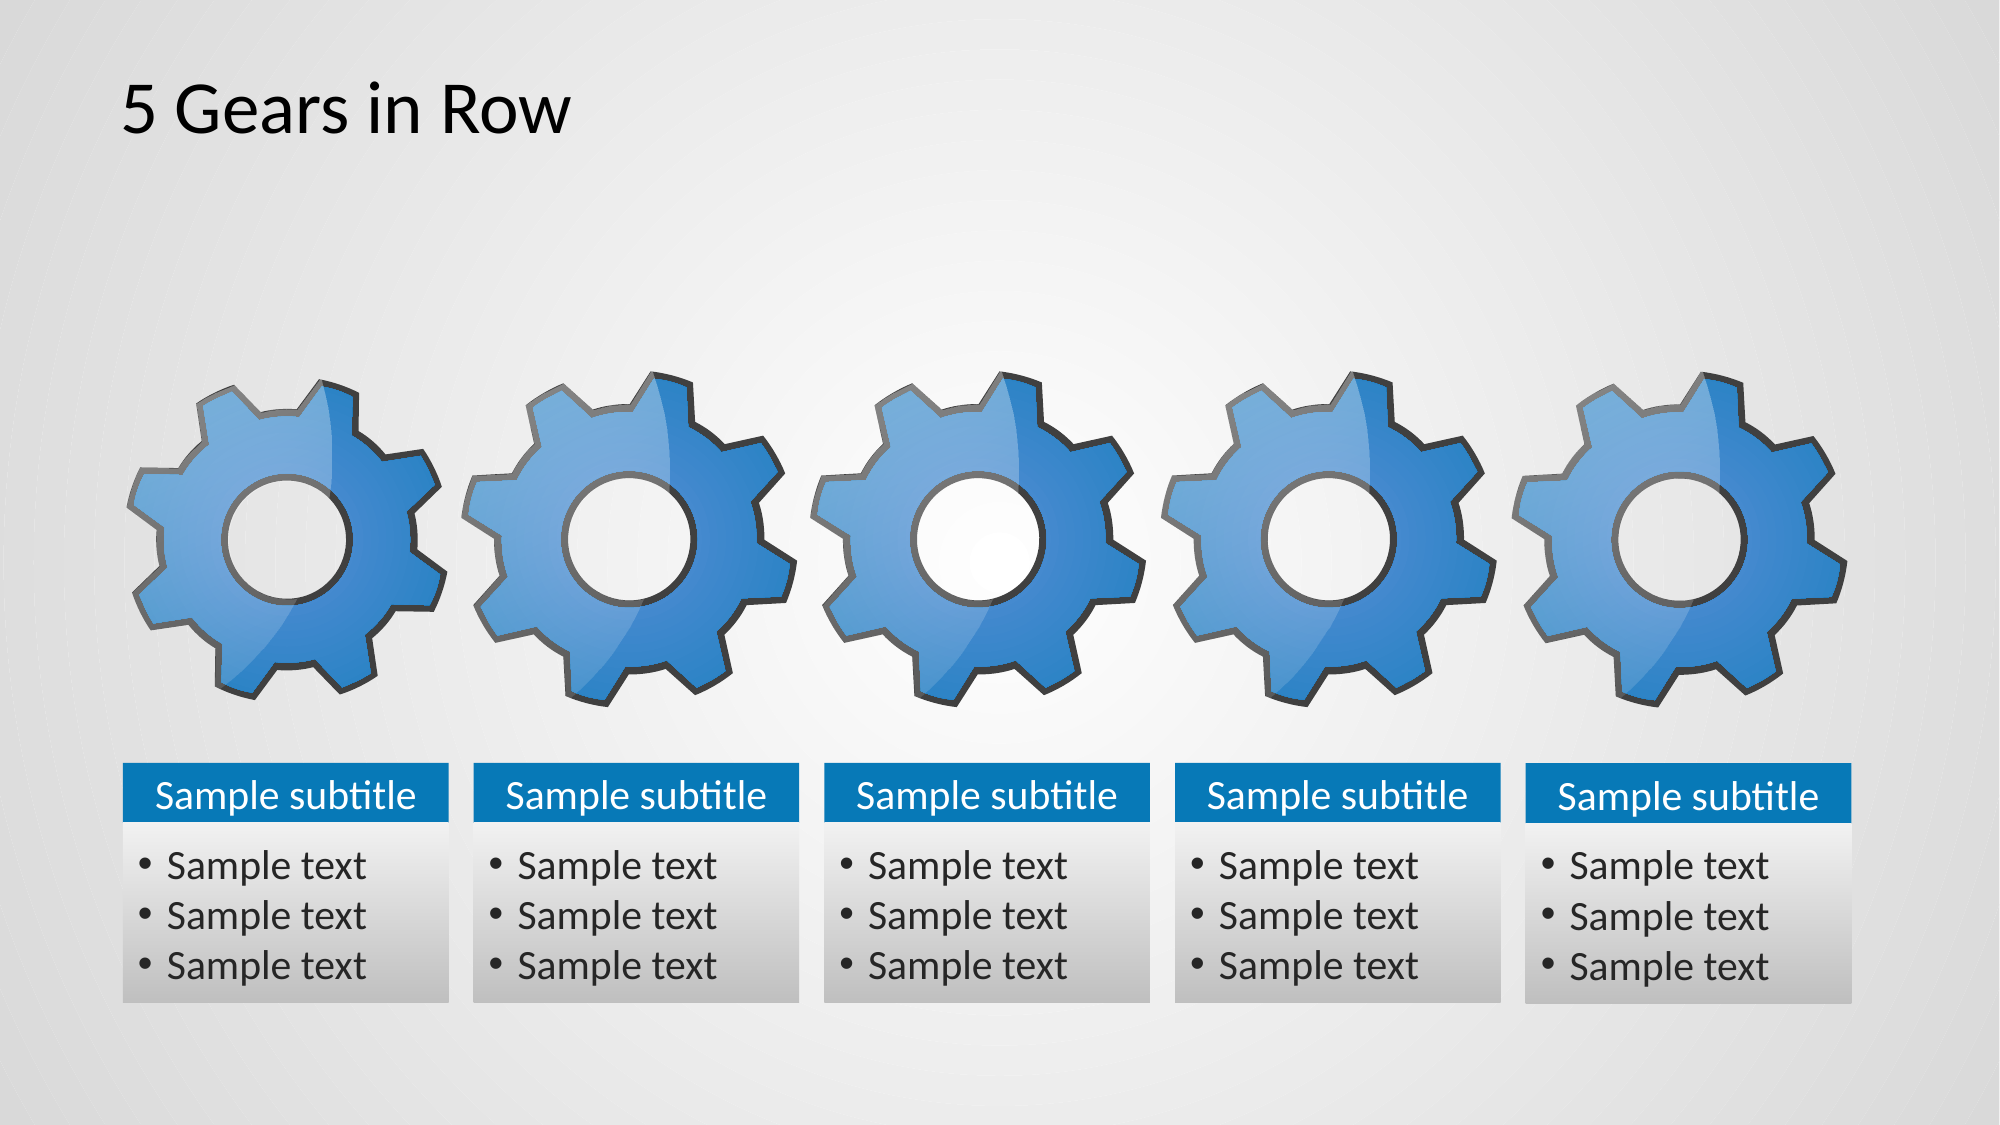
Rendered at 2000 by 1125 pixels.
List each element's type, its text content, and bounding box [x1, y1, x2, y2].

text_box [824, 762, 1151, 1004]
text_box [1501, 370, 1850, 710]
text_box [450, 370, 797, 710]
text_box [799, 370, 1148, 710]
title 5 Gears in Row [99, 45, 1900, 162]
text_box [1150, 370, 1499, 710]
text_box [122, 762, 449, 1004]
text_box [1525, 762, 1852, 1004]
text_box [1174, 762, 1501, 1004]
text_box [473, 762, 800, 1004]
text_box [114, 376, 445, 705]
